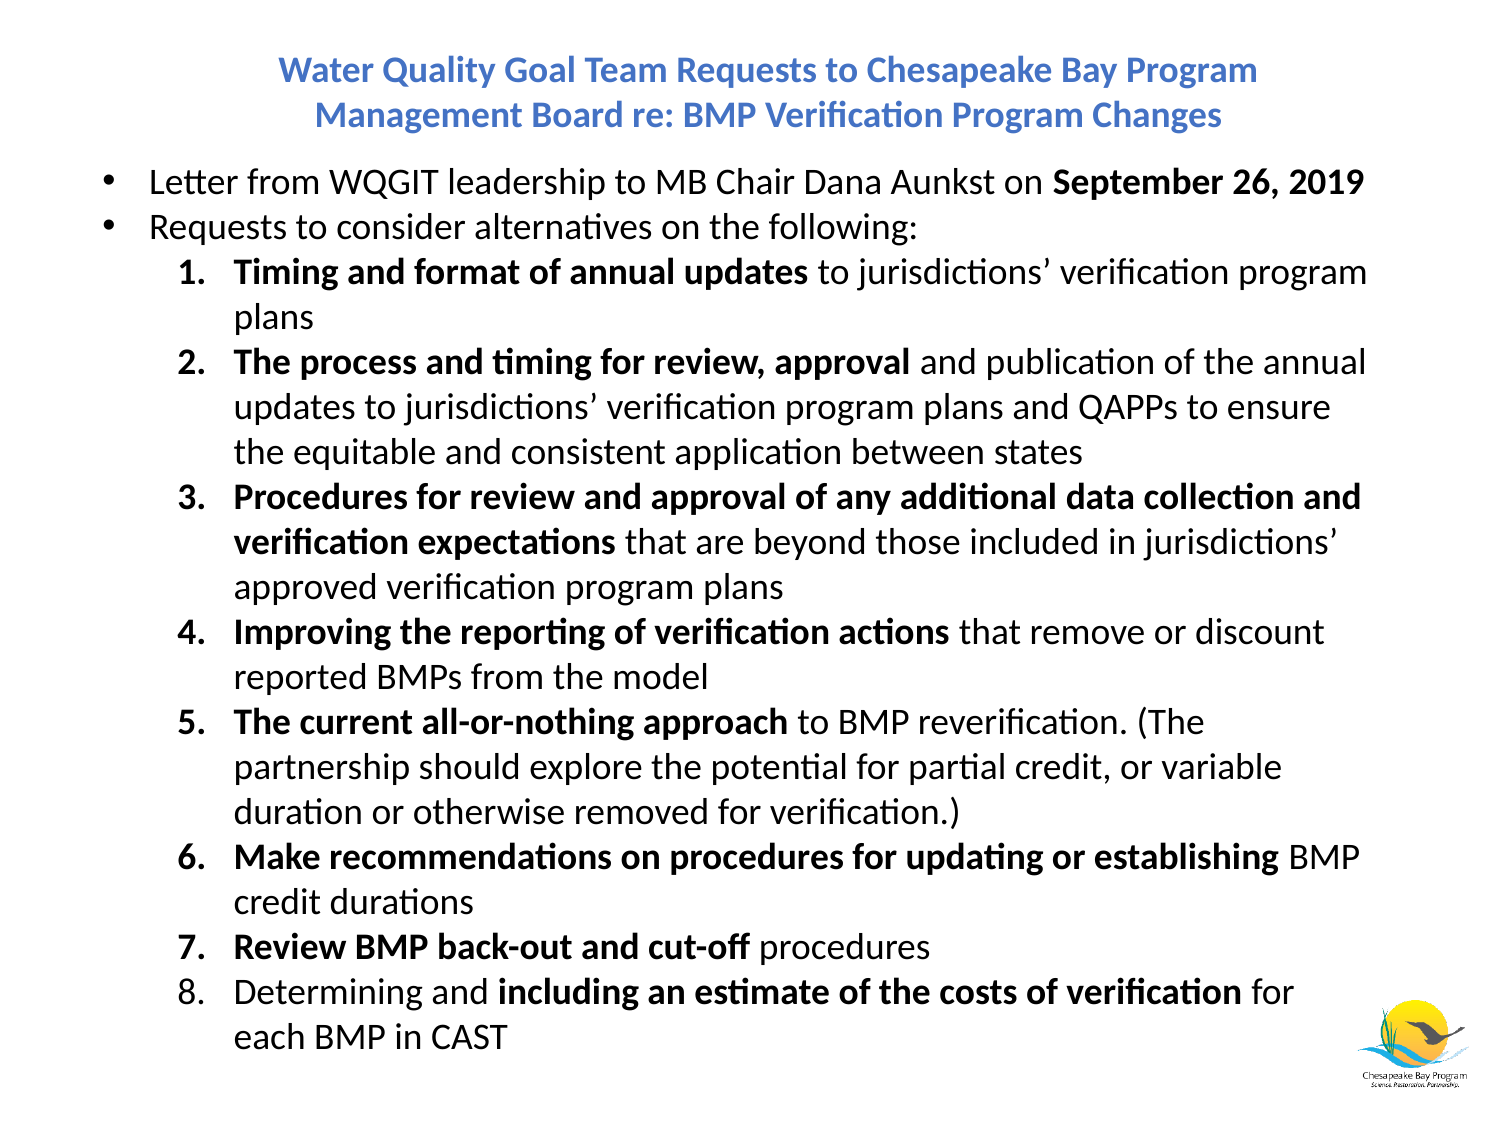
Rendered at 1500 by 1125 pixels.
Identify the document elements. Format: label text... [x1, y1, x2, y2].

picture [1356, 999, 1469, 1088]
text_box Water Quality Goal Team Requests to Chesapeake Bay Program Management Board re: BMP Verification Program Changes [225, 37, 1313, 143]
text_box Letter from WQGIT leadership to MB Chair Dana Aunkst on September 26, 2019 Requests to consider alternatives on the following: Timing and format of annual updates to jurisdictions’ verification program plans The process and timing for review, approval and publication of the annual updates to jurisdictions’ verification program plans and QAPPs to ensure the equitable and consistent application between states Procedures for review and approval of any additional data collection and verification expectations that are beyond those included in jurisdictions’ approved verification program plans Improving the reporting of verification actions that remove or discount reported BMPs from the model The current all-or-nothing approach to BMP reverification. (The partnership should explore the potential for partial credit, or variable duration or otherwise removed for verification.) Make recommendations on procedures for updating or establishing BMP credit durations Review BMP back-out and cut-off procedures Determining and including an estimate of the costs of verification for each BMP in CAST [87, 149, 1388, 1110]
